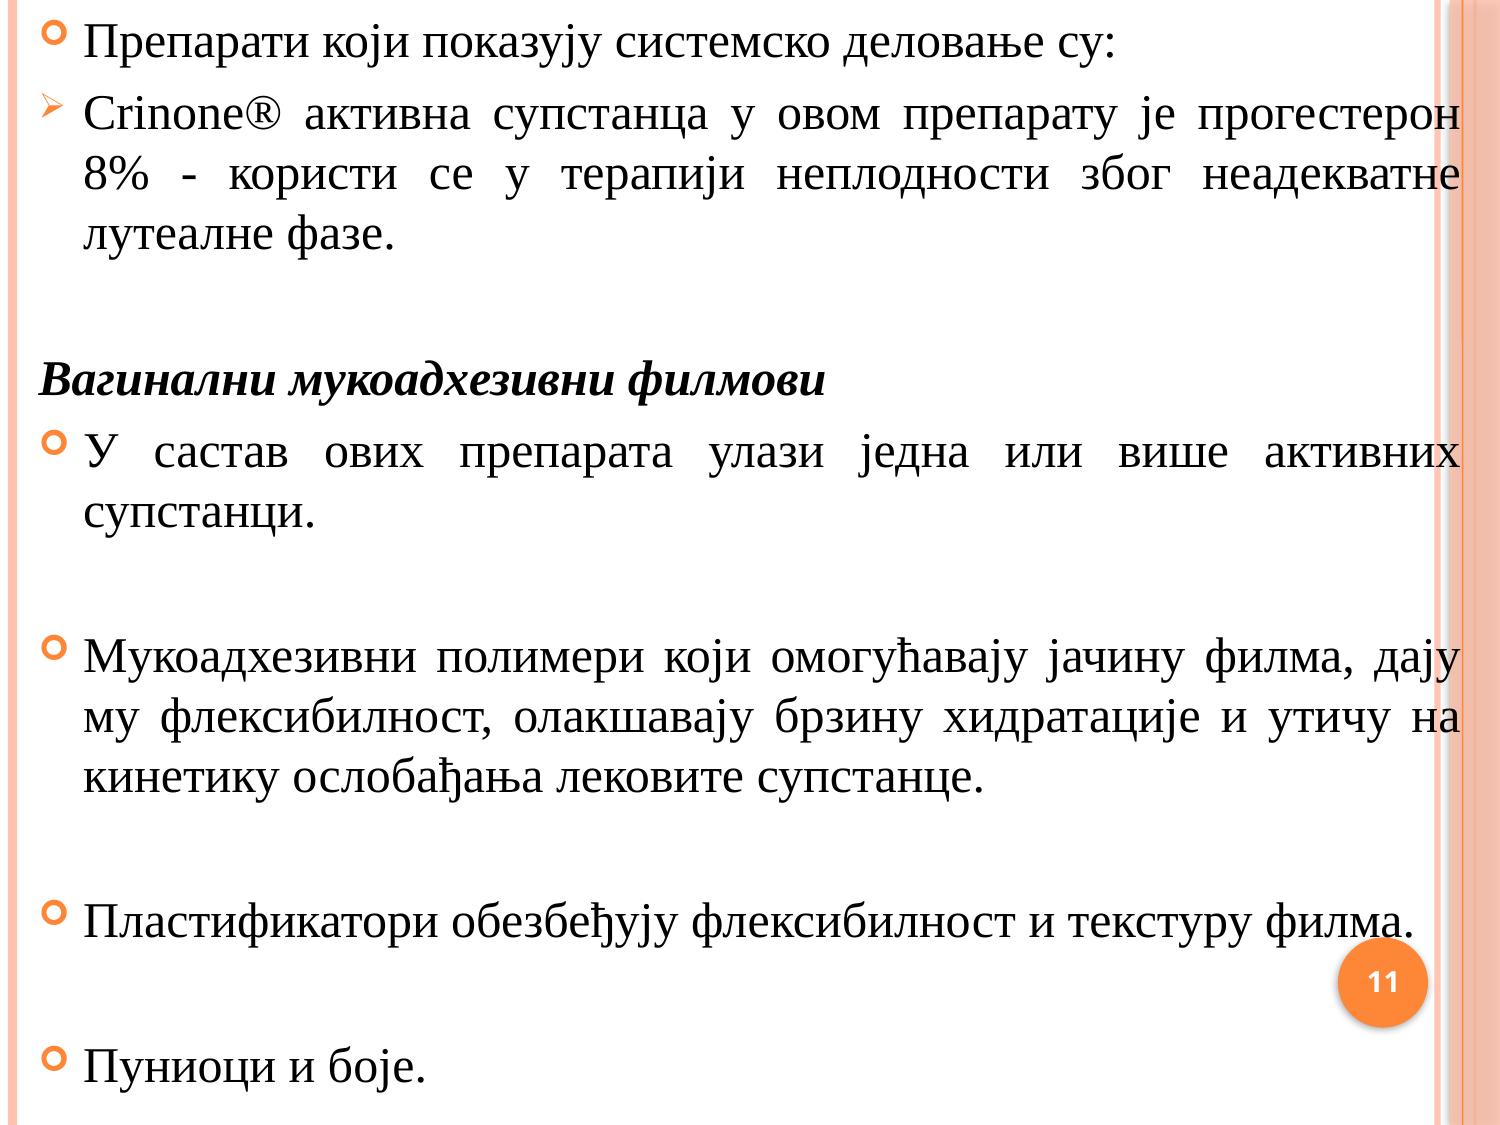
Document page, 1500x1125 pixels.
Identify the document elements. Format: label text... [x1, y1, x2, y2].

list Препарати који показују системско деловање су: Crinone® активна супстанца у овом препарату је прогестерон 8% - користи се у терапији неплодности због неадекватне лутеалне фазе. Вагинални мукоадхезивни филмови У састав ових препарата улази једна или више активних супстанци. Мукоадхезивни полимери који омогућавају јачину филма, дају му флексибилност, олакшавају брзину хидратације и утичу на кинетику ослобађања лековите супстанце. Пластификатори обезбеђују флексибилност и текстуру филма. Пуниоци и боје. [23, 0, 1477, 1125]
